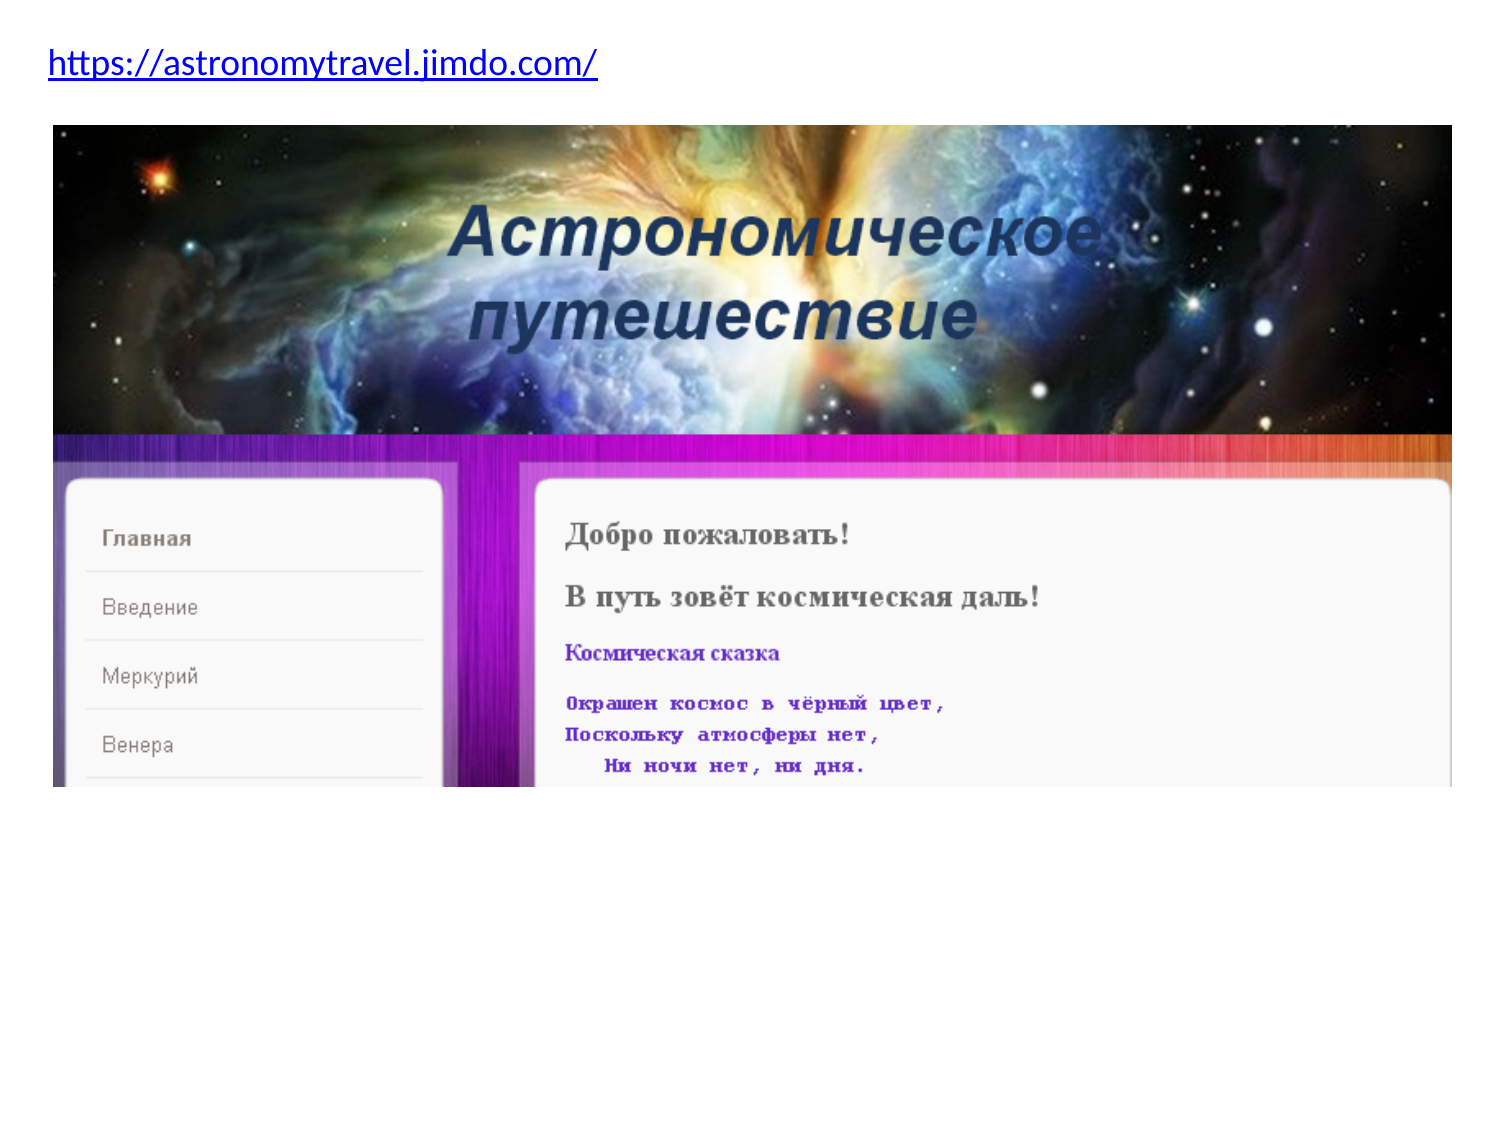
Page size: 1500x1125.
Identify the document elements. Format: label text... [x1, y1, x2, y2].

picture [52, 125, 1452, 788]
text_box https://astronomytravel.jimdo.com/ [33, 30, 613, 136]
